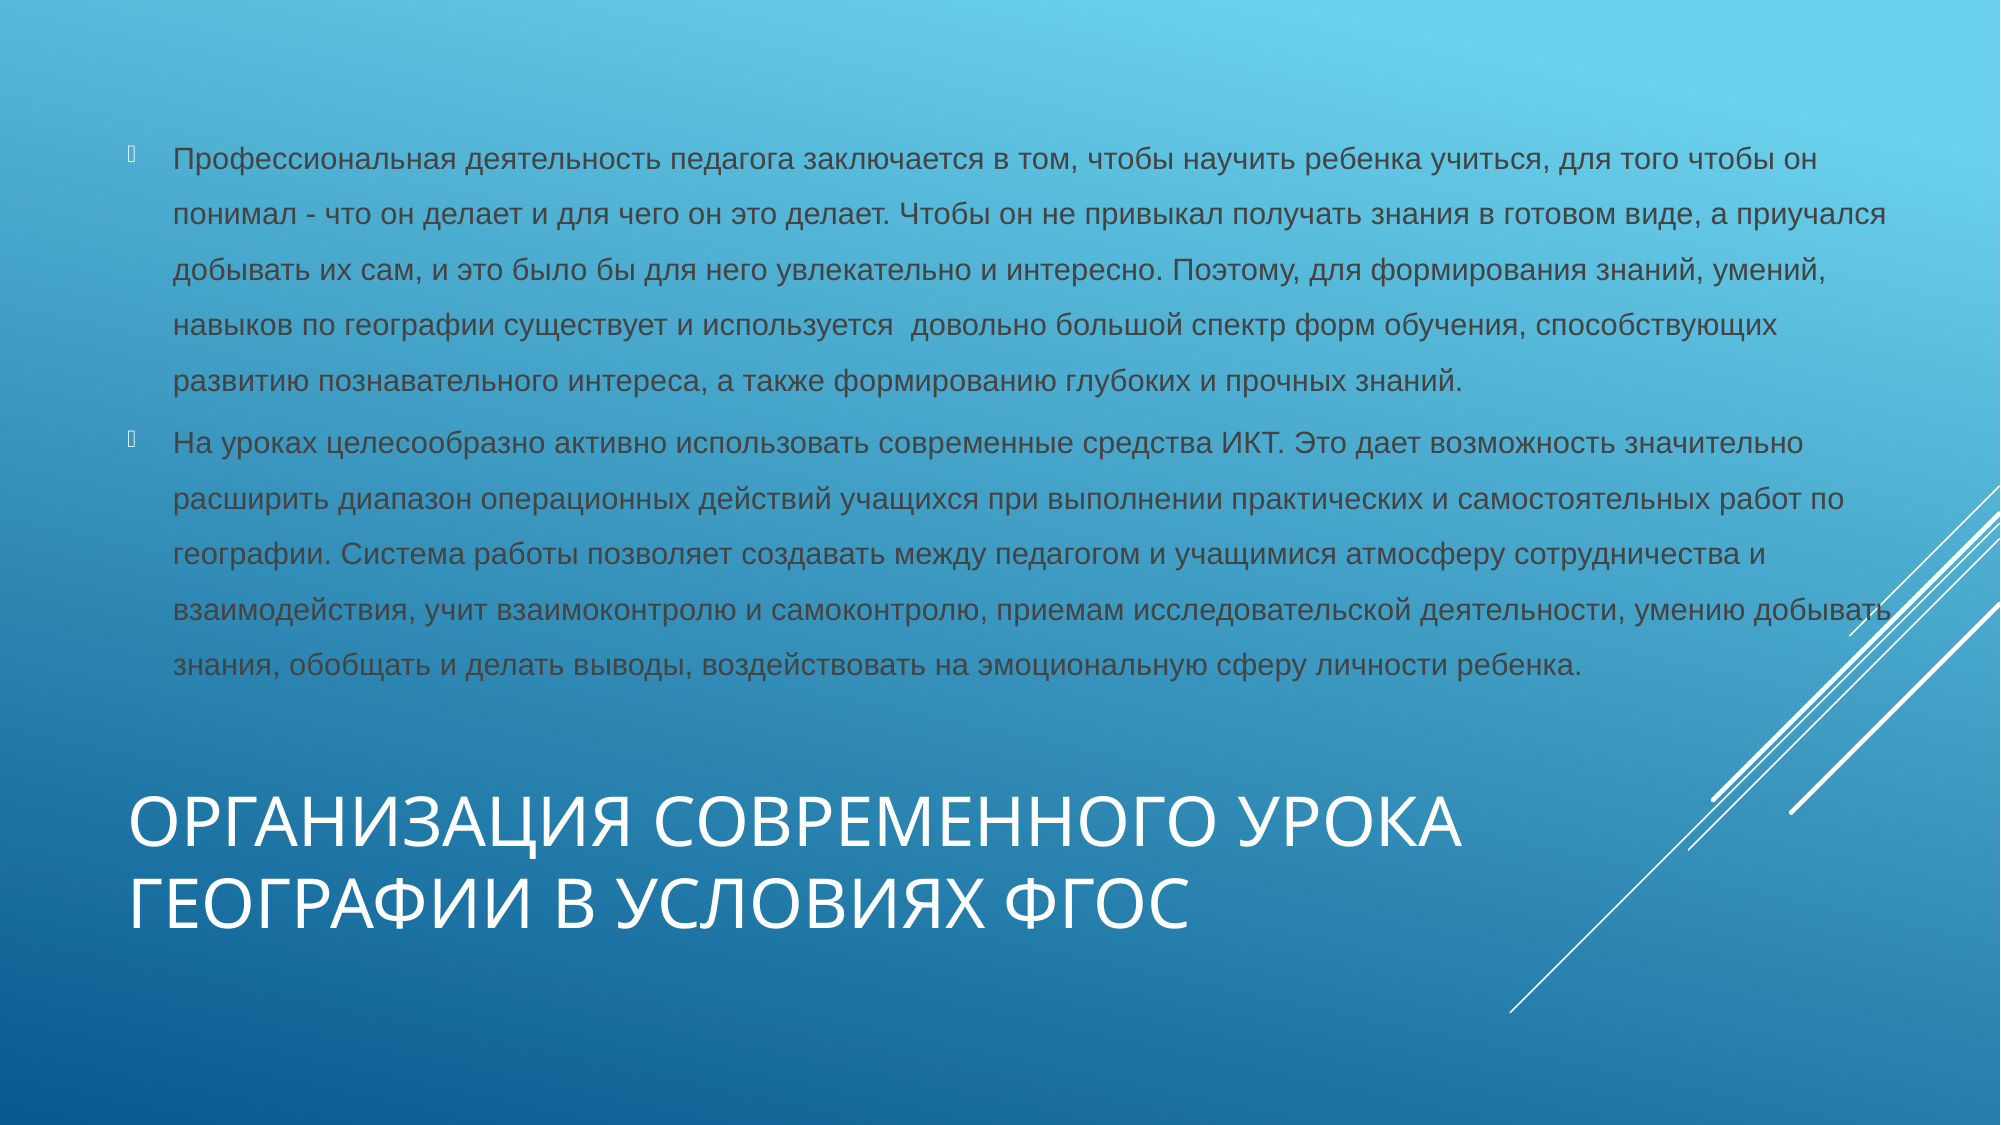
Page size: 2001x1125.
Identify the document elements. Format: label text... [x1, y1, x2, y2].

list Профессиональная деятельность педагога заключается в том, чтобы научить ребенка учиться, для того чтобы он понимал - что он делает и для чего он это делает. Чтобы он не привыкал получать знания в готовом виде, а приучался добывать их сам, и это было бы для него увлекательно и интересно. Поэтому, для формирования знаний, умений, навыков по географии существует и используется довольно большой спектр форм обучения, способствующих развитию познавательного интереса, а также формированию глубоких и прочных знаний. На уроках целесообразно активно использовать современные средства ИКТ. Это дает возможность значительно расширить диапазон операционных действий учащихся при выполнении практических и самостоятельных работ по географии. Система работы позволяет создавать между педагогом и учащимися атмосферу сотрудничества и взаимодействия, учит взаимоконтролю и самоконтролю, приемам исследовательской деятельности, умению добывать знания, обобщать и делать выводы, воздействовать на эмоциональную сферу личности ребенка. [112, 112, 1913, 706]
title Организация современного урока географии в условиях фгос [112, 736, 1513, 984]
